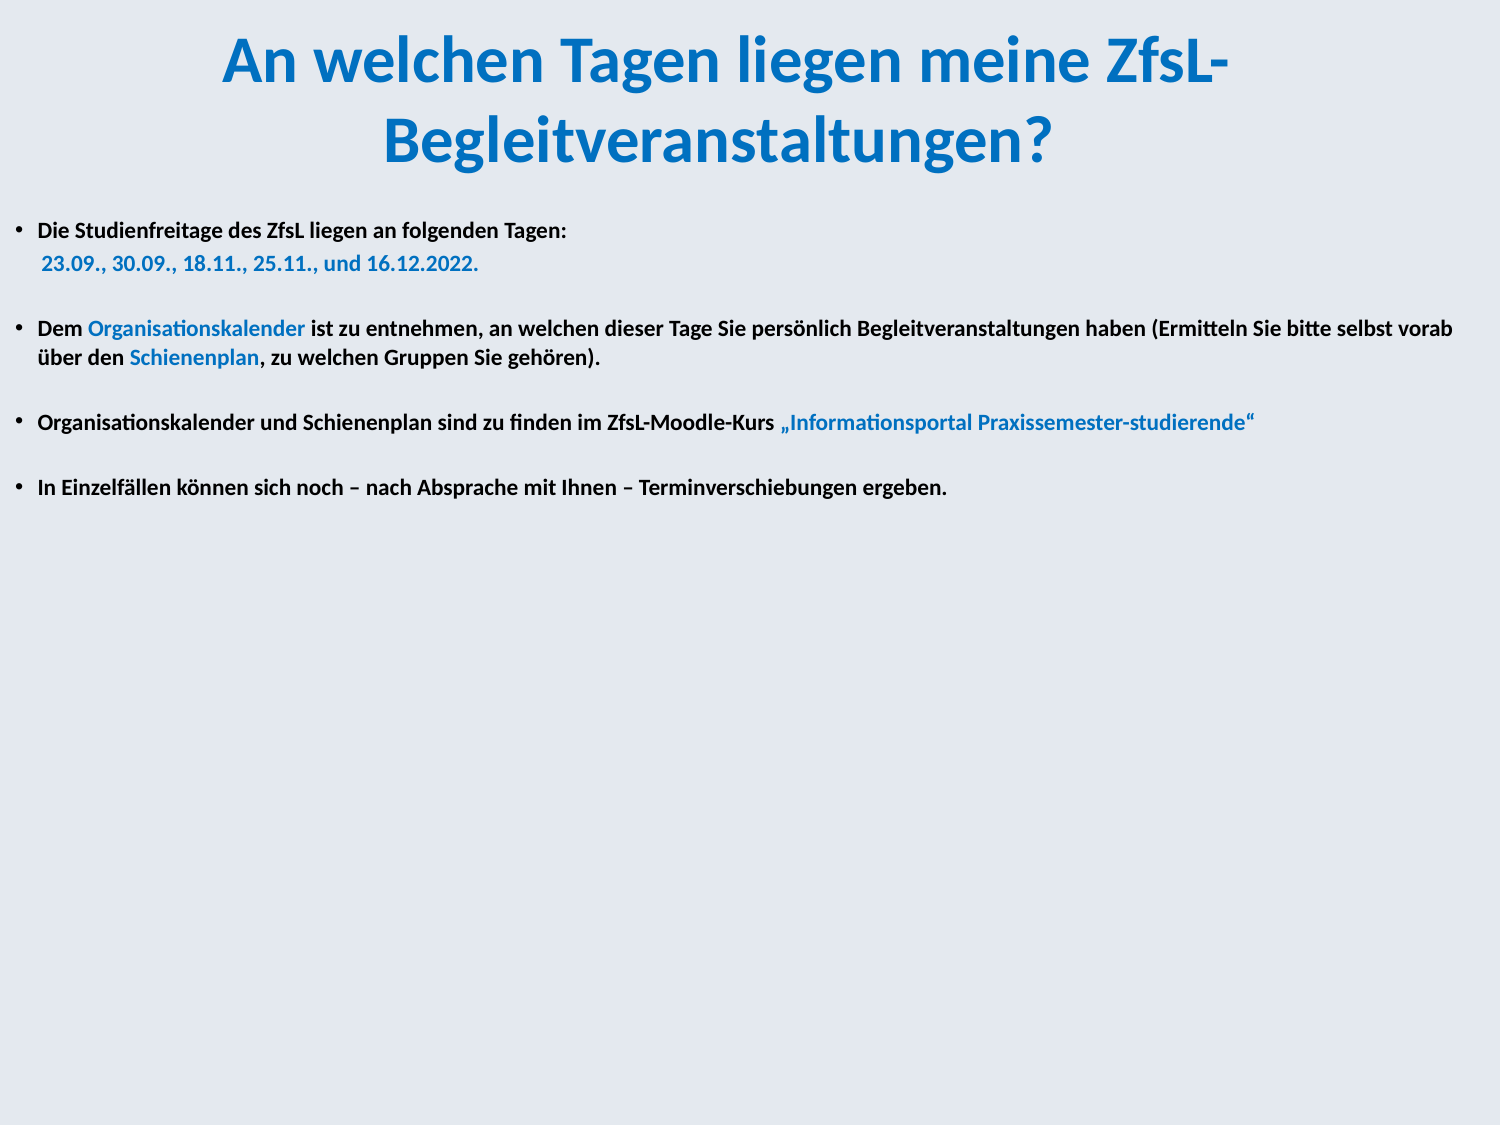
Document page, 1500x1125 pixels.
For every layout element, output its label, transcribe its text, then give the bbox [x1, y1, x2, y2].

list Die Studienfreitage des ZfsL liegen an folgenden Tagen: 23.09., 30.09., 18.11., 25.11., und 16.12.2022. Dem Organisationskalender ist zu entnehmen, an welchen dieser Tage Sie persönlich Begleitveranstaltungen haben (Ermitteln Sie bitte selbst vorab über den Schienenplan, zu welchen Gruppen Sie gehören). Organisationskalender und Schienenplan sind zu finden im ZfsL-Moodle-Kurs „Informationsportal Praxissemester-studierende“ In Einzelfällen können sich noch – nach Absprache mit Ihnen – Terminverschiebungen ergeben. [0, 208, 1500, 1125]
title An welchen Tagen liegen meine ZfsL-Begleitveranstaltungen? [23, 19, 1430, 173]
